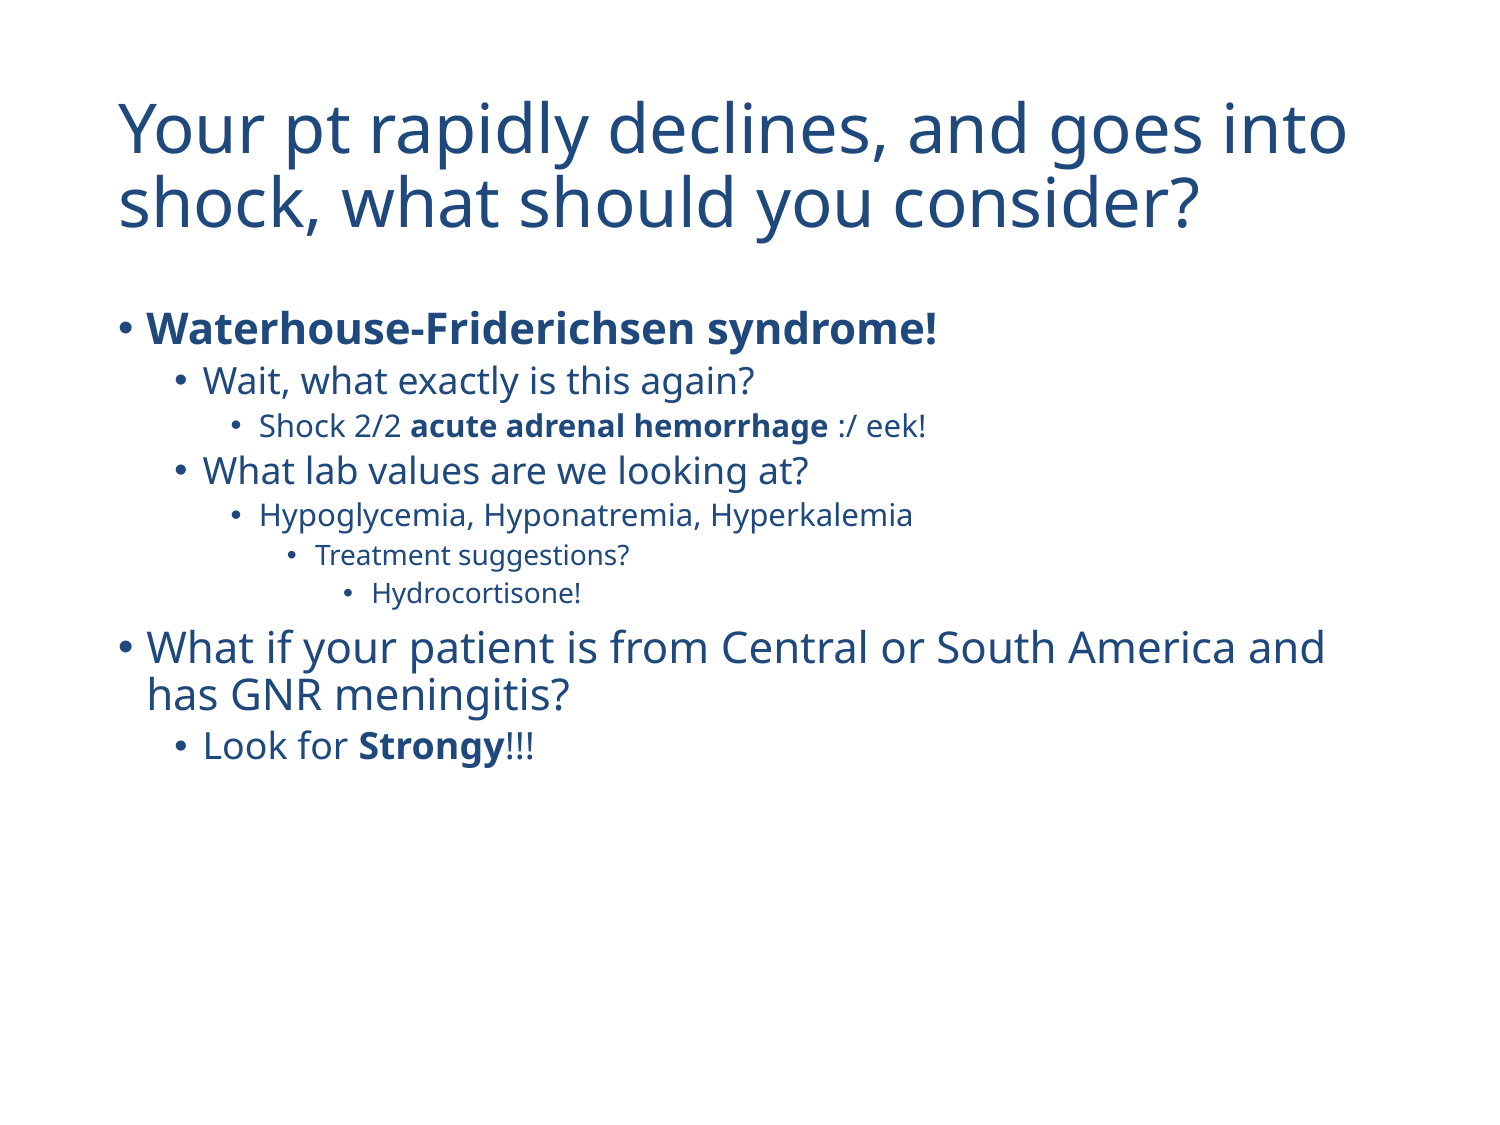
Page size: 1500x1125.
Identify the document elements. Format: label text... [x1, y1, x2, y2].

list Waterhouse-Friderichsen syndrome! Wait, what exactly is this again? Shock 2/2 acute adrenal hemorrhage :/ eek! What lab values are we looking at? Hypoglycemia, Hyponatremia, Hyperkalemia Treatment suggestions? Hydrocortisone! What if your patient is from Central or South America and has GNR meningitis? Look for Strongy!!! [103, 299, 1397, 1014]
title Your pt rapidly declines, and goes into shock, what should you consider? [103, 59, 1397, 278]
